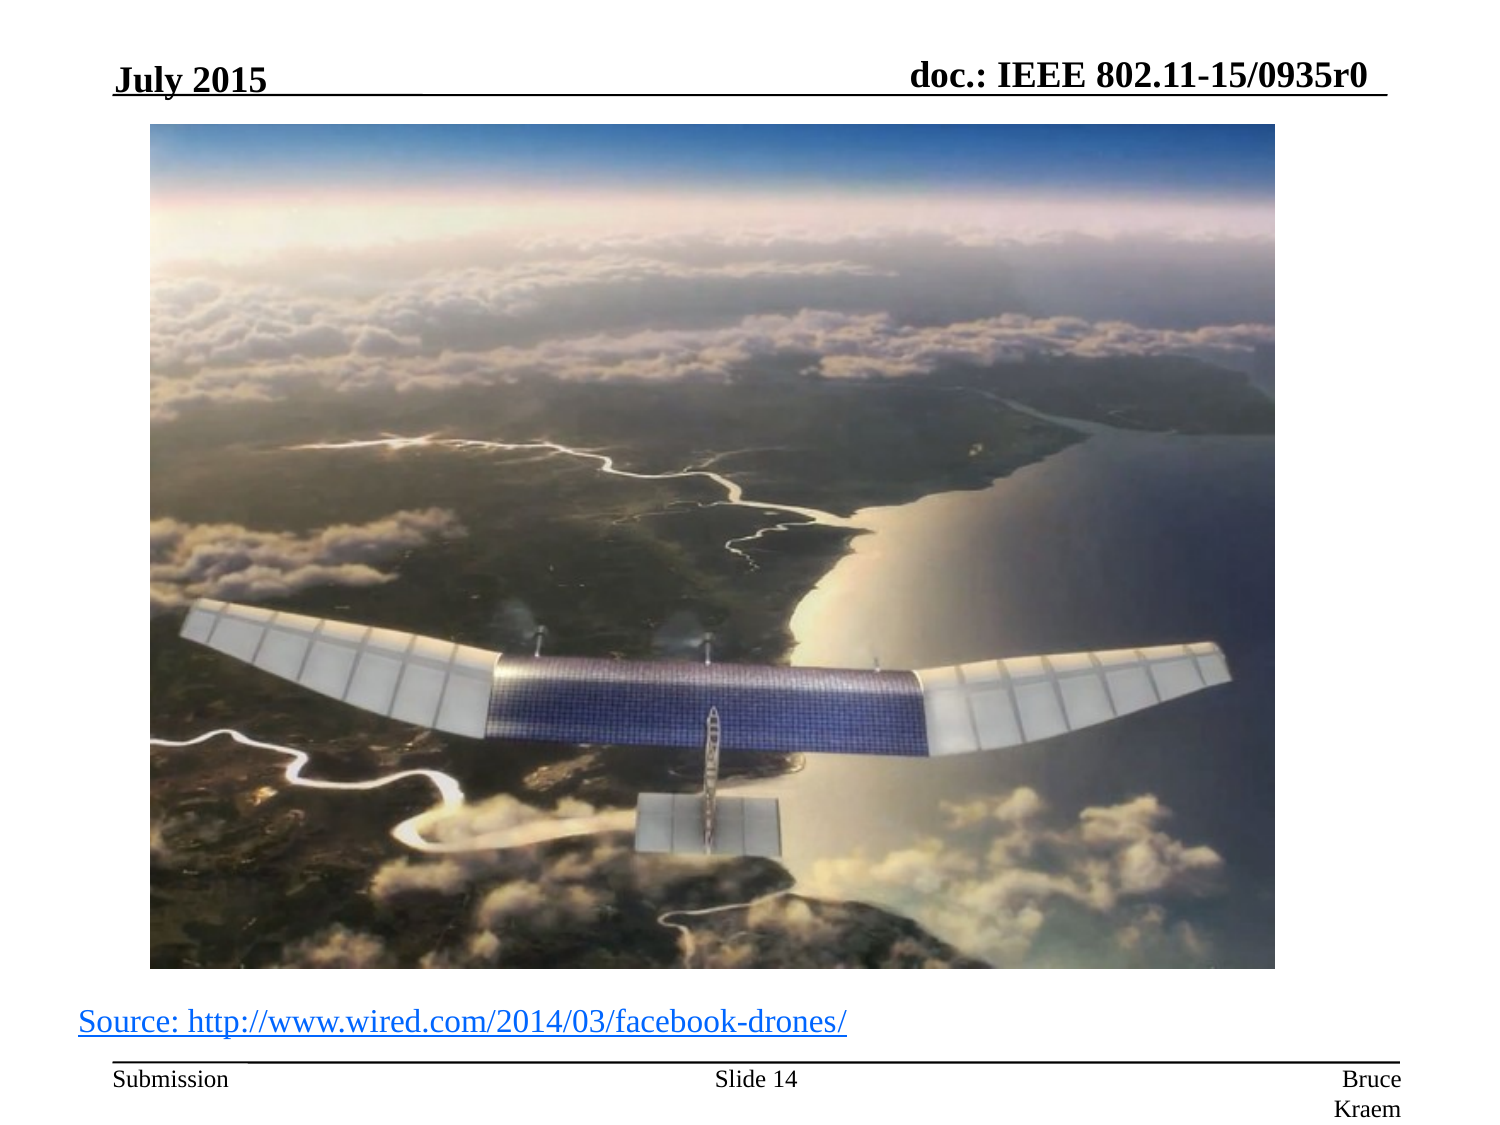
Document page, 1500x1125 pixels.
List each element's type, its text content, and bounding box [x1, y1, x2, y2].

title Ubiquity [112, 112, 1388, 288]
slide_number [114, 54, 335, 100]
picture [149, 124, 1276, 969]
text_box Source: http://www.wired.com/2014/03/facebook-drones/ [63, 992, 1250, 1047]
slide_number Slide 14 [712, 1062, 800, 1093]
footer Bruce Kraemer, Marvell [1325, 1062, 1402, 1093]
